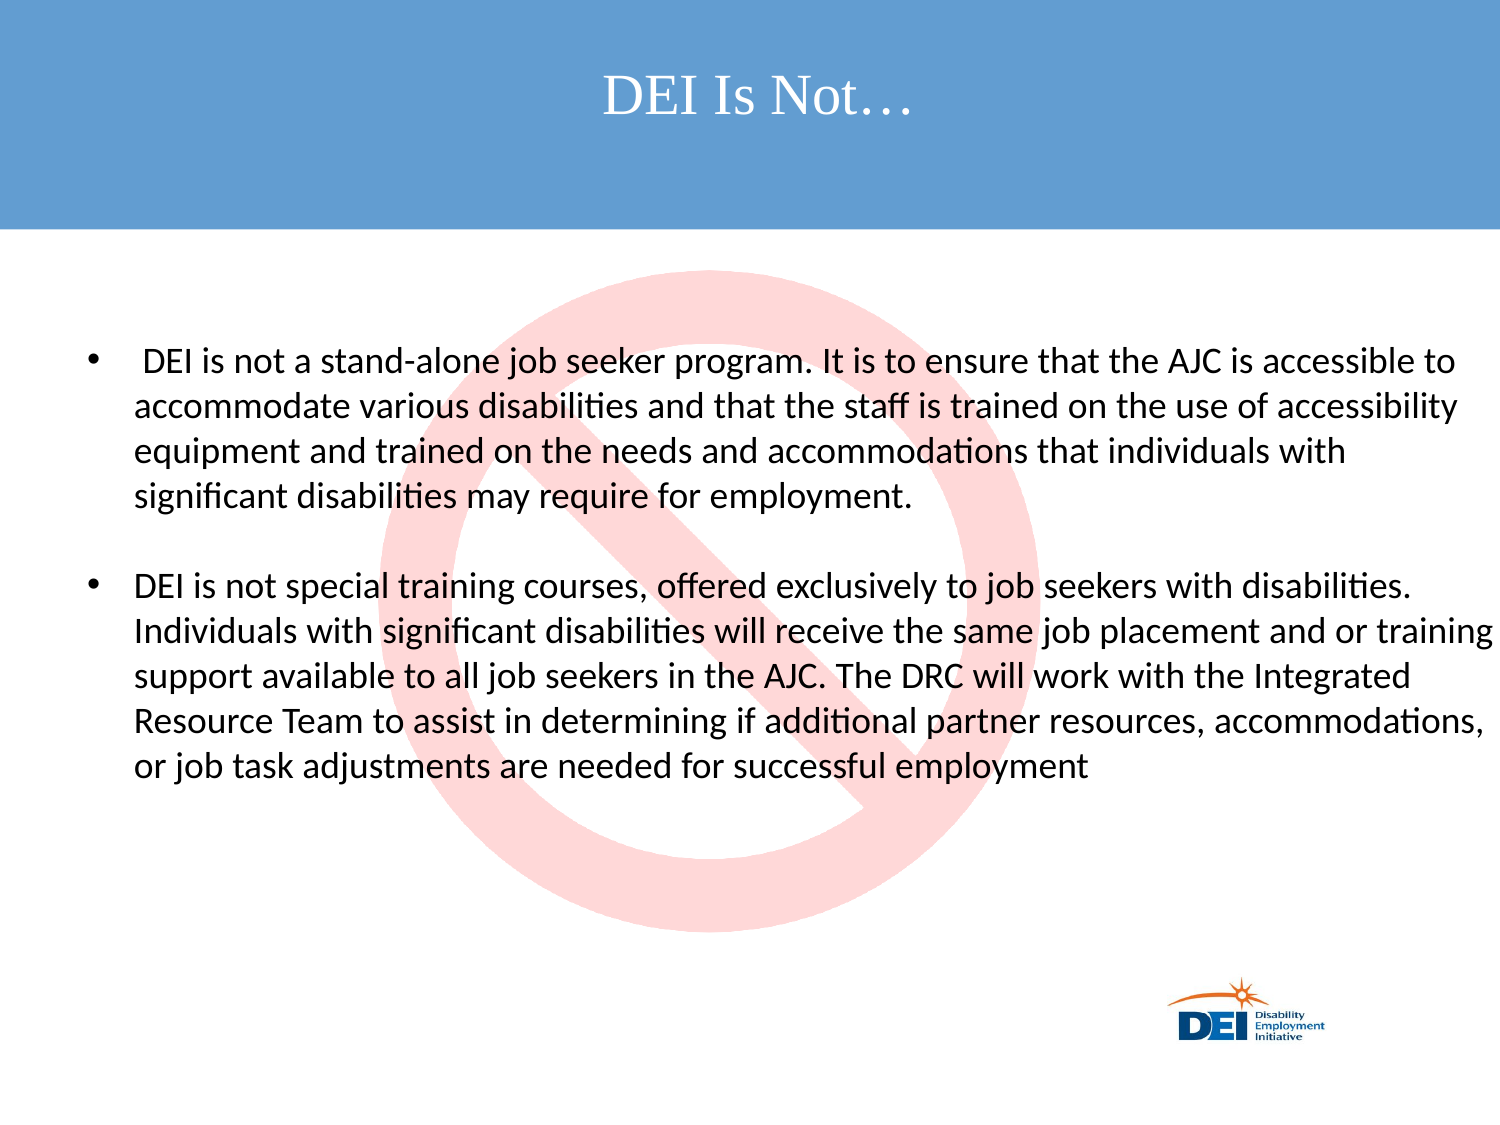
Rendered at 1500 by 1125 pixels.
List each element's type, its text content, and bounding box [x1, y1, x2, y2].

picture [341, 233, 1077, 969]
picture [1167, 968, 1333, 1057]
text_box DEI is not a stand-alone job seeker program. It is to ensure that the AJC is accessible to accommodate various disabilities and that the staff is trained on the use of accessibility equipment and trained on the needs and accommodations that individuals with significant disabilities may require for employment. DEI is not special training courses, offered exclusively to job seekers with disabilities. Individuals with significant disabilities will receive the same job placement and or training support available to all job seekers in the AJC. The DRC will work with the Integrated Resource Team to assist in determining if additional partner resources, accommodations, or job task adjustments are needed for successful employment [1077, 328, 1500, 819]
text_box DEI Is Not… [268, 48, 1251, 134]
text_box DEI is not a stand-alone job seeker program. It is to ensure that the AJC is accessible to accommodate various disabilities and that the staff is trained on the use of accessibility equipment and trained on the needs and accommodations that individuals with significant disabilities may require for employment. DEI is not special training courses, offered exclusively to job seekers with disabilities. Individuals with significant disabilities will receive the same job placement and or training support available to all job seekers in the AJC. The DRC will work with the Integrated Resource Team to assist in determining if additional partner resources, accommodations, or job task adjustments are needed for successful employment [72, 328, 341, 819]
